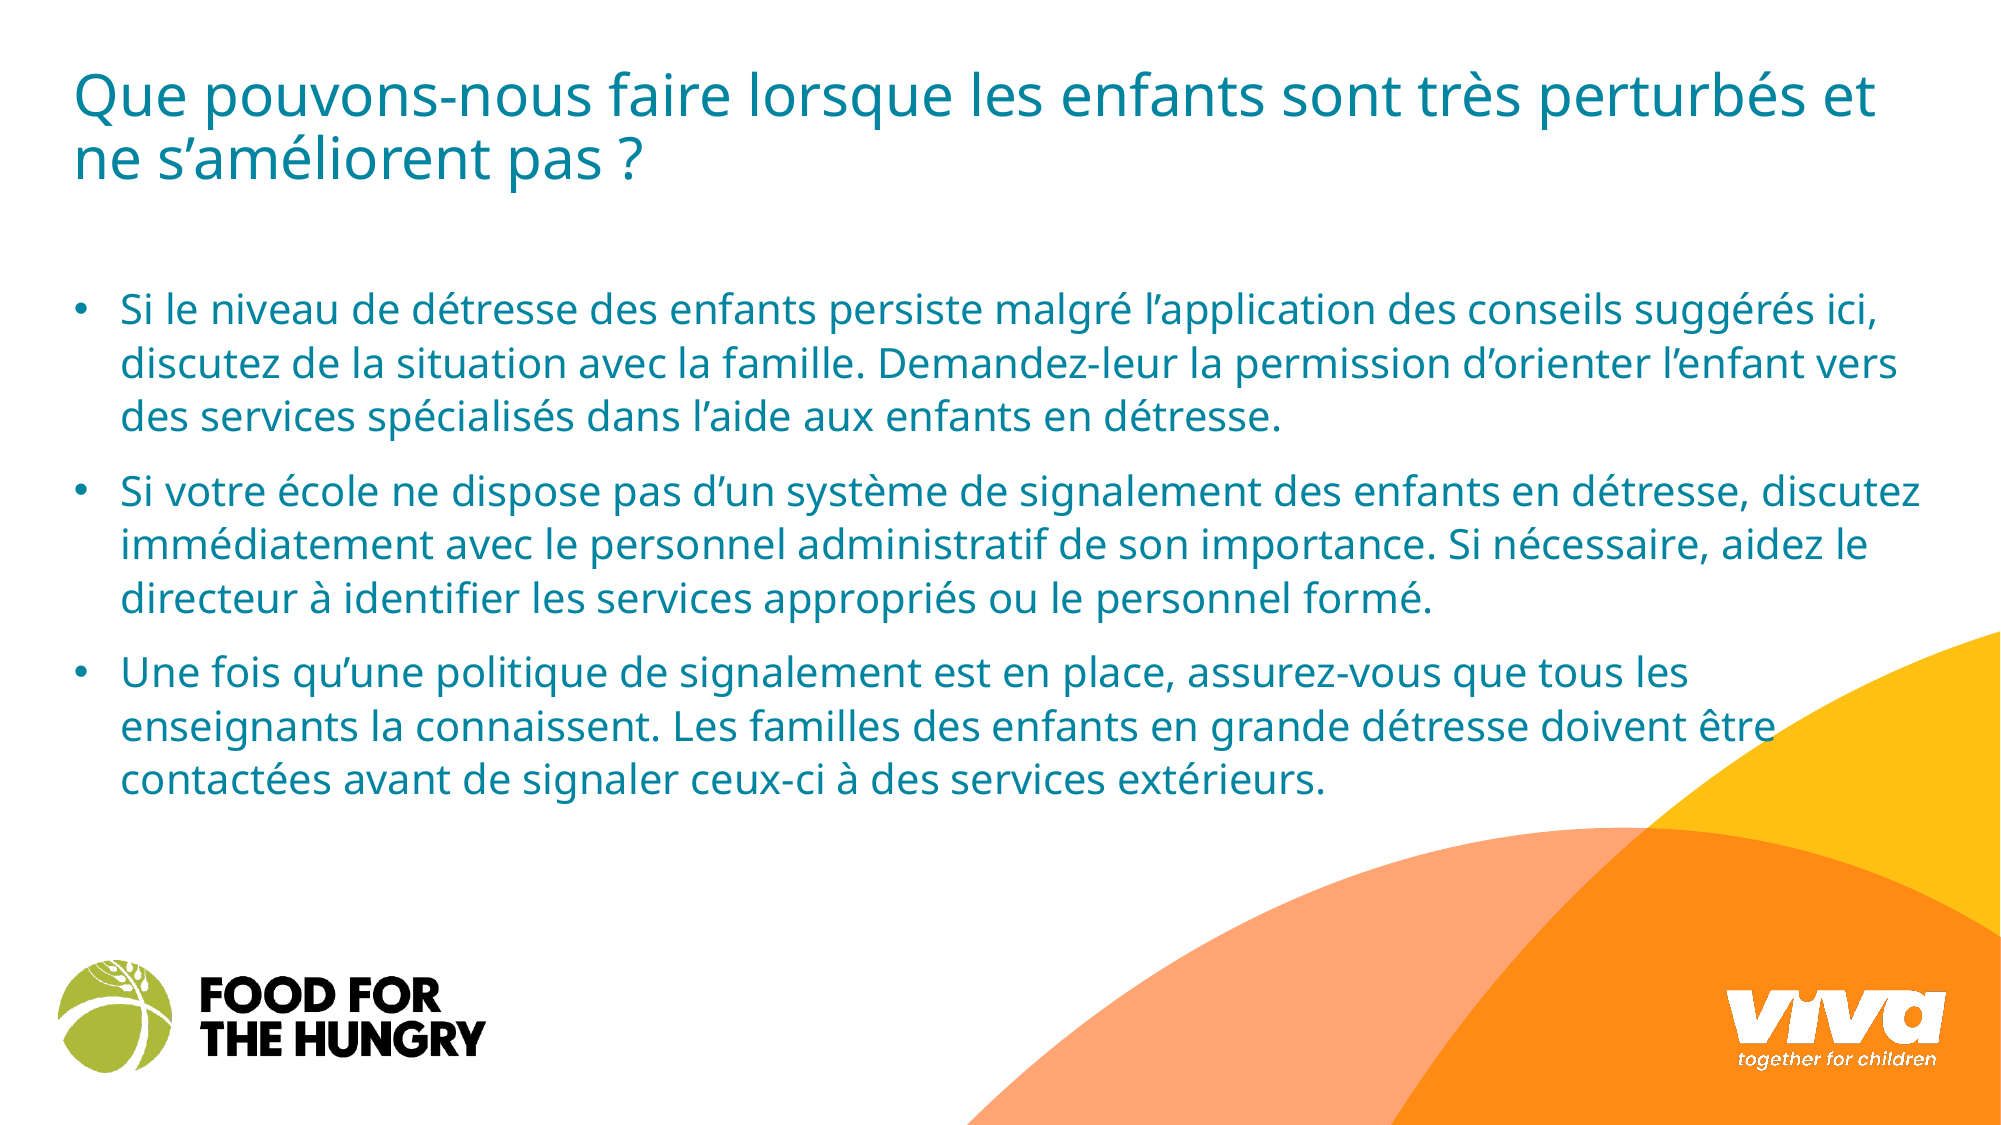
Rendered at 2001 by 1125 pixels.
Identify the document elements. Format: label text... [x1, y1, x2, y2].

picture [58, 960, 486, 1073]
list Si le niveau de détresse des enfants persiste malgré l’application des conseils suggérés ici, discutez de la situation avec la famille. Demandez-leur la permission d’orienter l’enfant vers des services spécialisés dans l’aide aux enfants en détresse. Si votre école ne dispose pas d’un système de signalement des enfants en détresse, discutez immédiatement avec le personnel administratif de son importance. Si nécessaire, aidez le directeur à identifier les services appropriés ou le personnel formé. Une fois qu’une politique de signalement est en place, assurez-vous que tous les enseignants la connaissent. Les familles des enfants en grande détresse doivent être contactées avant de signaler ceux-ci à des services extérieurs. [58, 271, 1941, 918]
list Que pouvons-nous faire lorsque les enfants sont très perturbés et ne s’améliorent pas ? [59, 59, 1942, 272]
picture [1672, 936, 2000, 1125]
